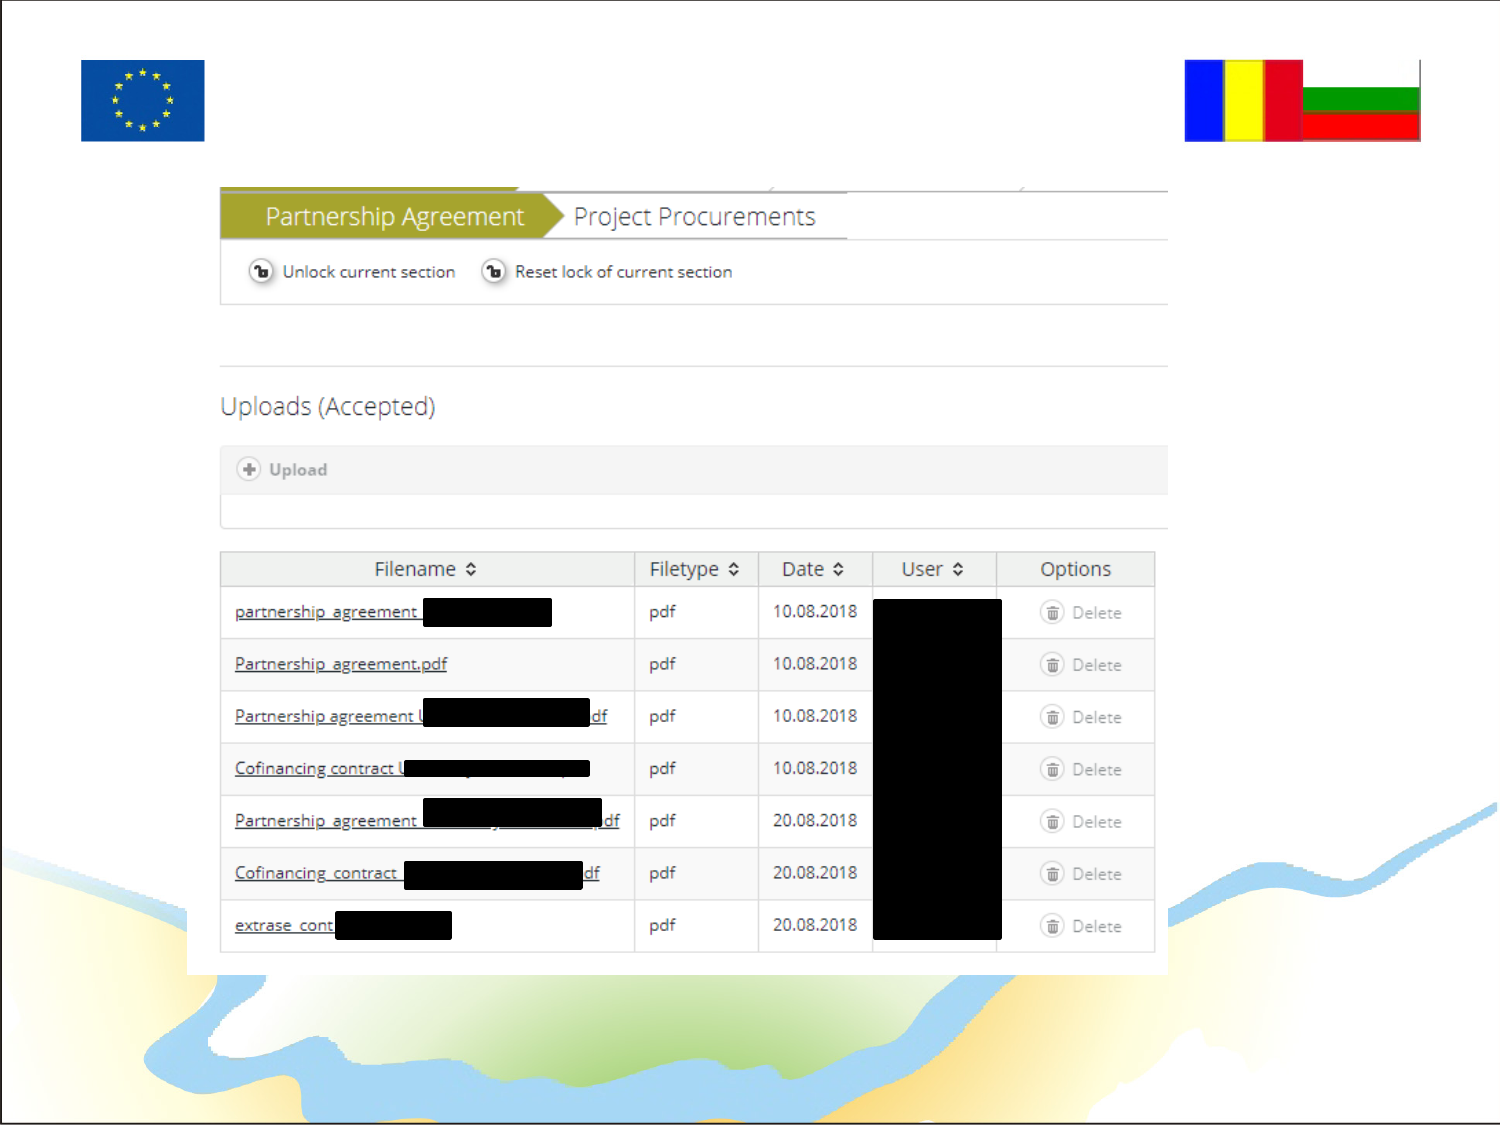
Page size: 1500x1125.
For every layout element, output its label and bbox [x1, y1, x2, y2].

picture [0, 0, 1500, 1125]
list [187, 187, 1168, 976]
